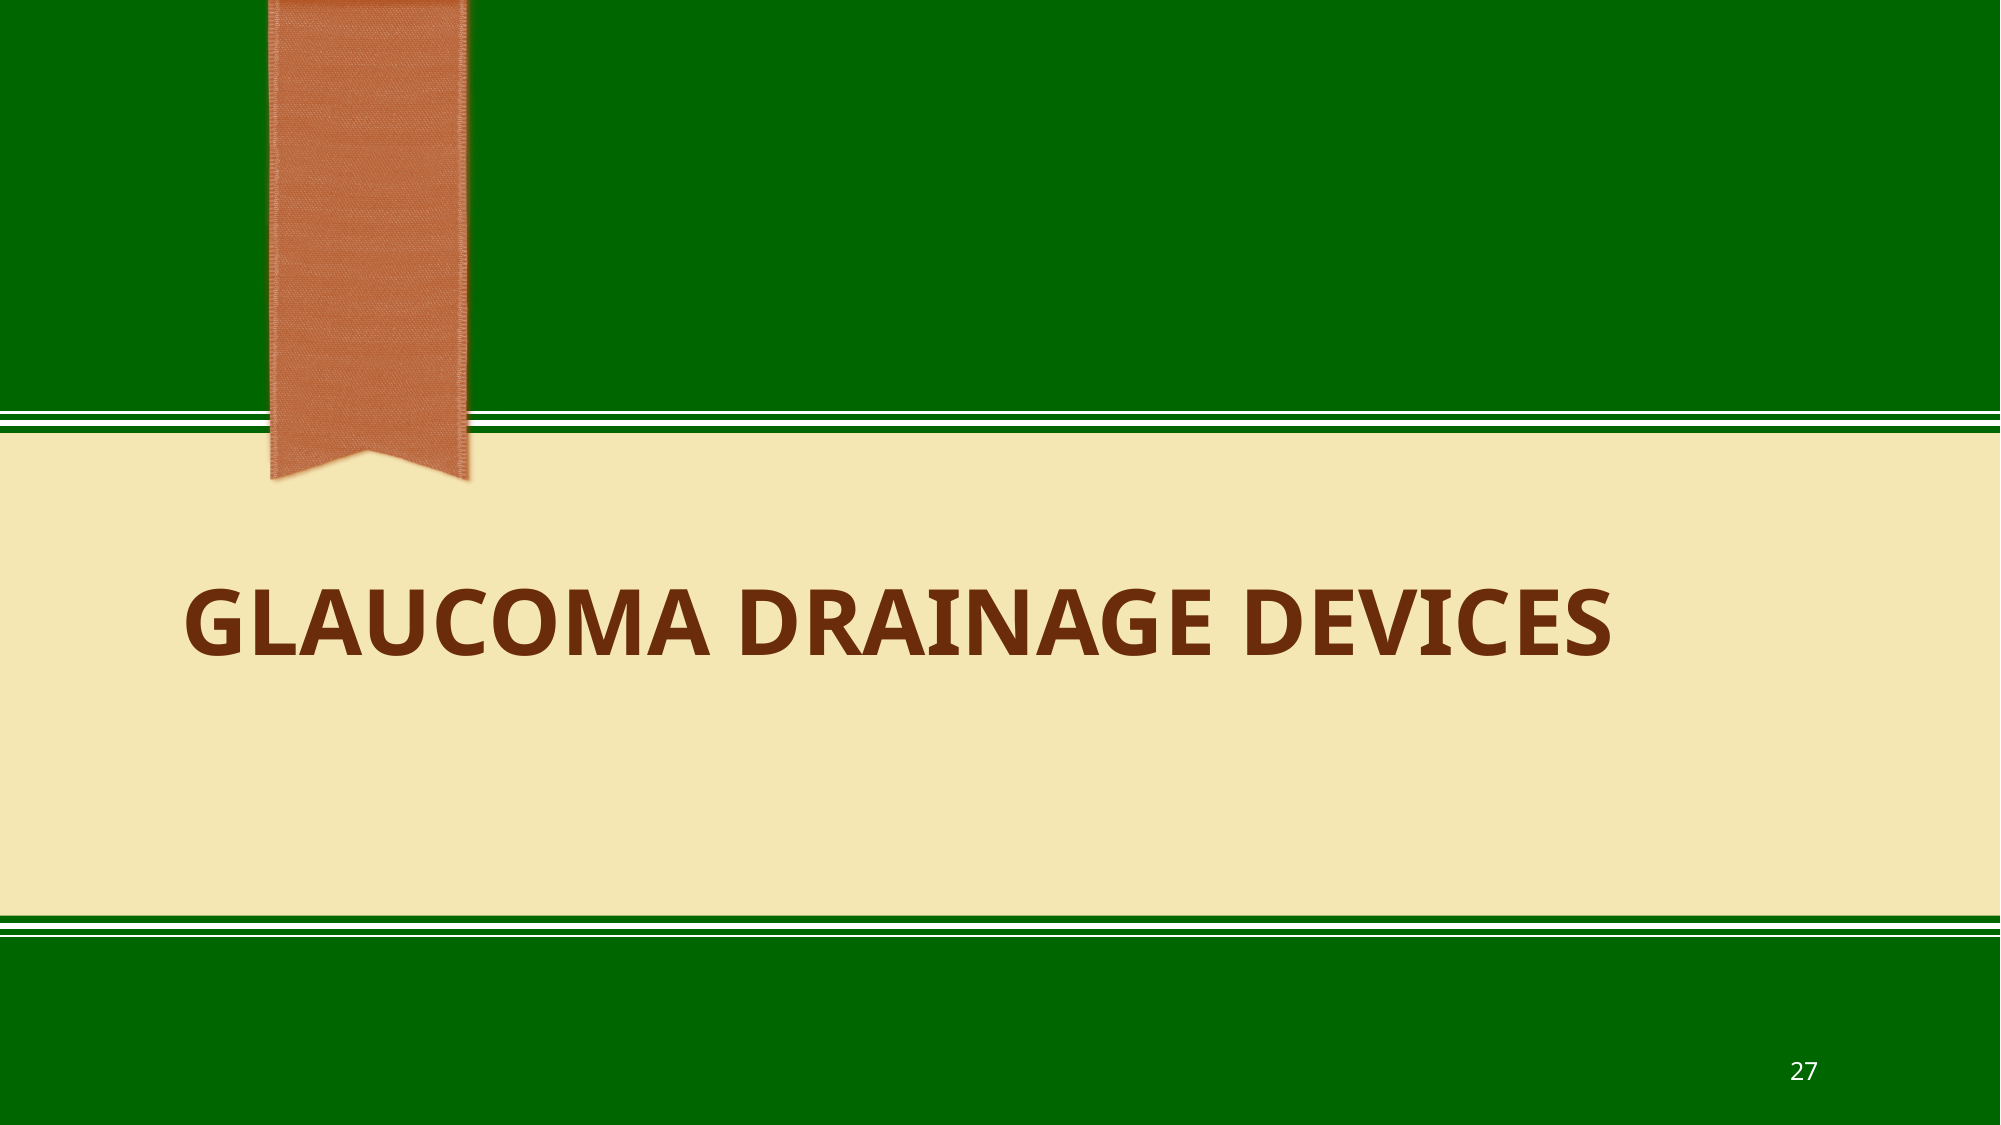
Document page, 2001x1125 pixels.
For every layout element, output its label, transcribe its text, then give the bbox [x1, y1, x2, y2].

slide_number 27 [1518, 1042, 1819, 1103]
title Glaucoma drainage devices [181, 487, 1834, 764]
